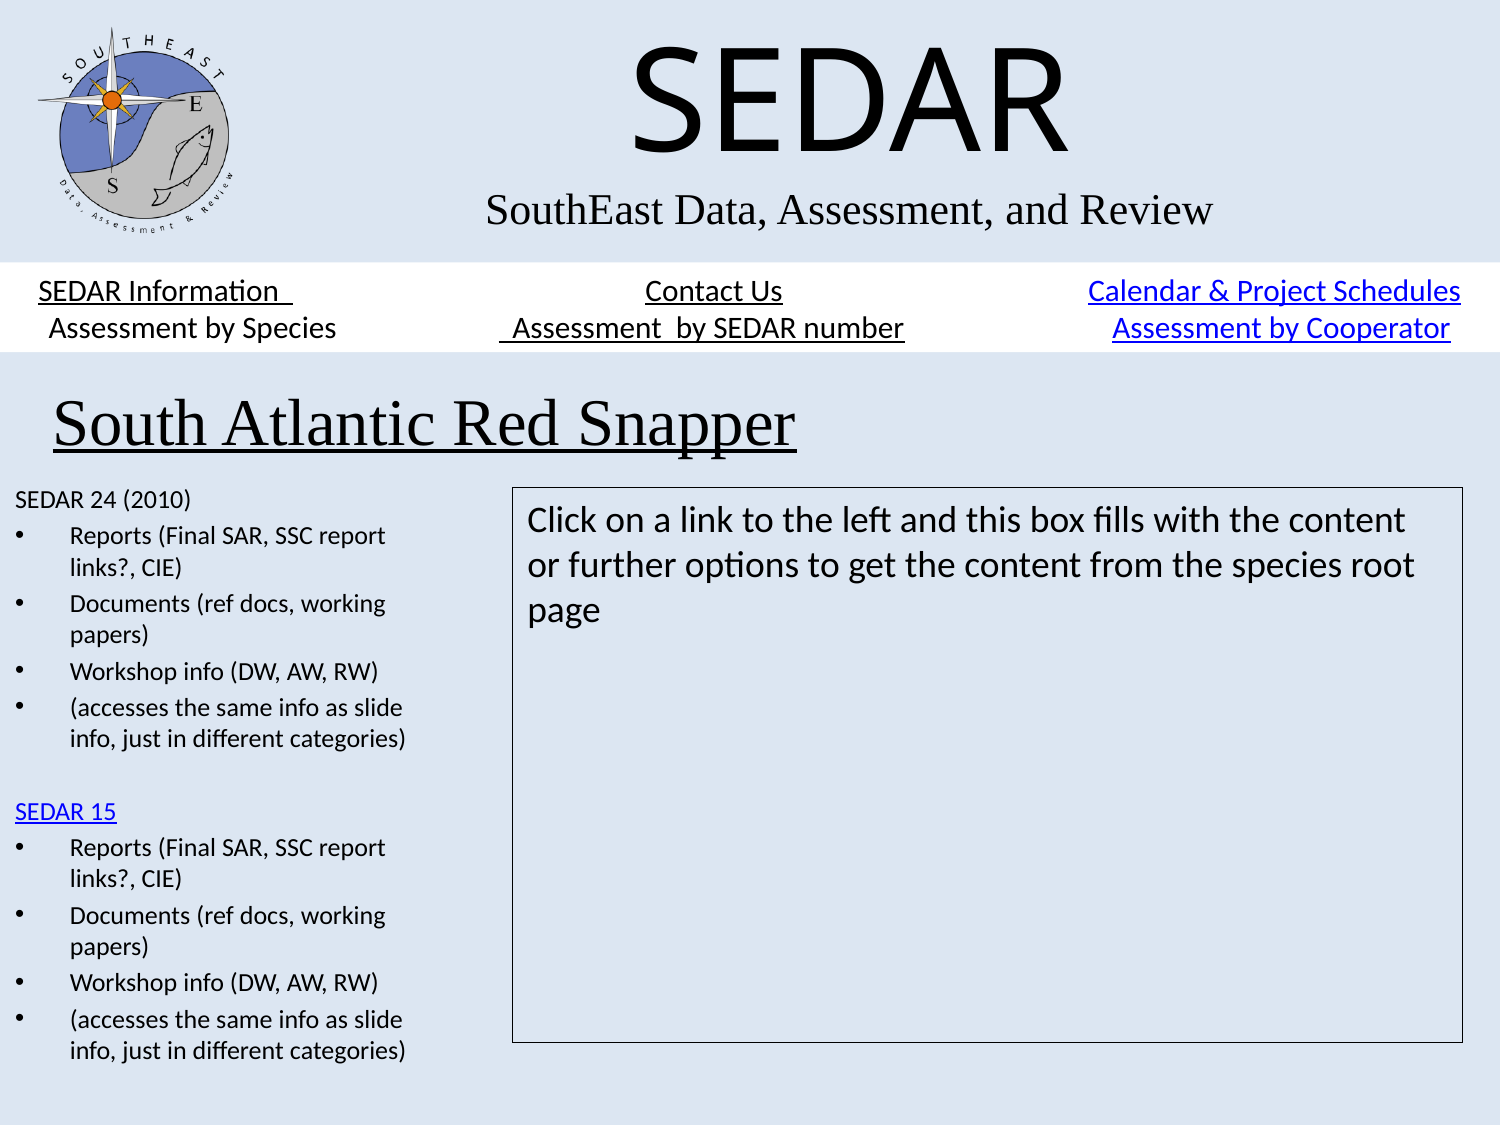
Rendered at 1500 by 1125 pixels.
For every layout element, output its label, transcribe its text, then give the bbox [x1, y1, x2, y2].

title South Atlantic Red Snapper [37, 362, 1438, 475]
list SEDAR 24 (2010) Reports (Final SAR, SSC report links?, CIE) Documents (ref docs, working papers) Workshop info (DW, AW, RW) (accesses the same info as slide info, just in different categories) SEDAR 15 Reports (Final SAR, SSC report links?, CIE) Documents (ref docs, working papers) Workshop info (DW, AW, RW) (accesses the same info as slide info, just in different categories) [0, 474, 425, 1088]
text_box SEDAR SouthEast Data, Assessment, and Review [350, 0, 1350, 242]
picture [37, 24, 238, 238]
text_box Click on a link to the left and this box fills with the content or further options to get the content from the species root page [512, 487, 1463, 1043]
text_box SEDAR Information Contact Us Calendar & Project Schedules Assessment by Species Assessment by SEDAR number Assessment by Cooperator [0, 262, 1500, 353]
